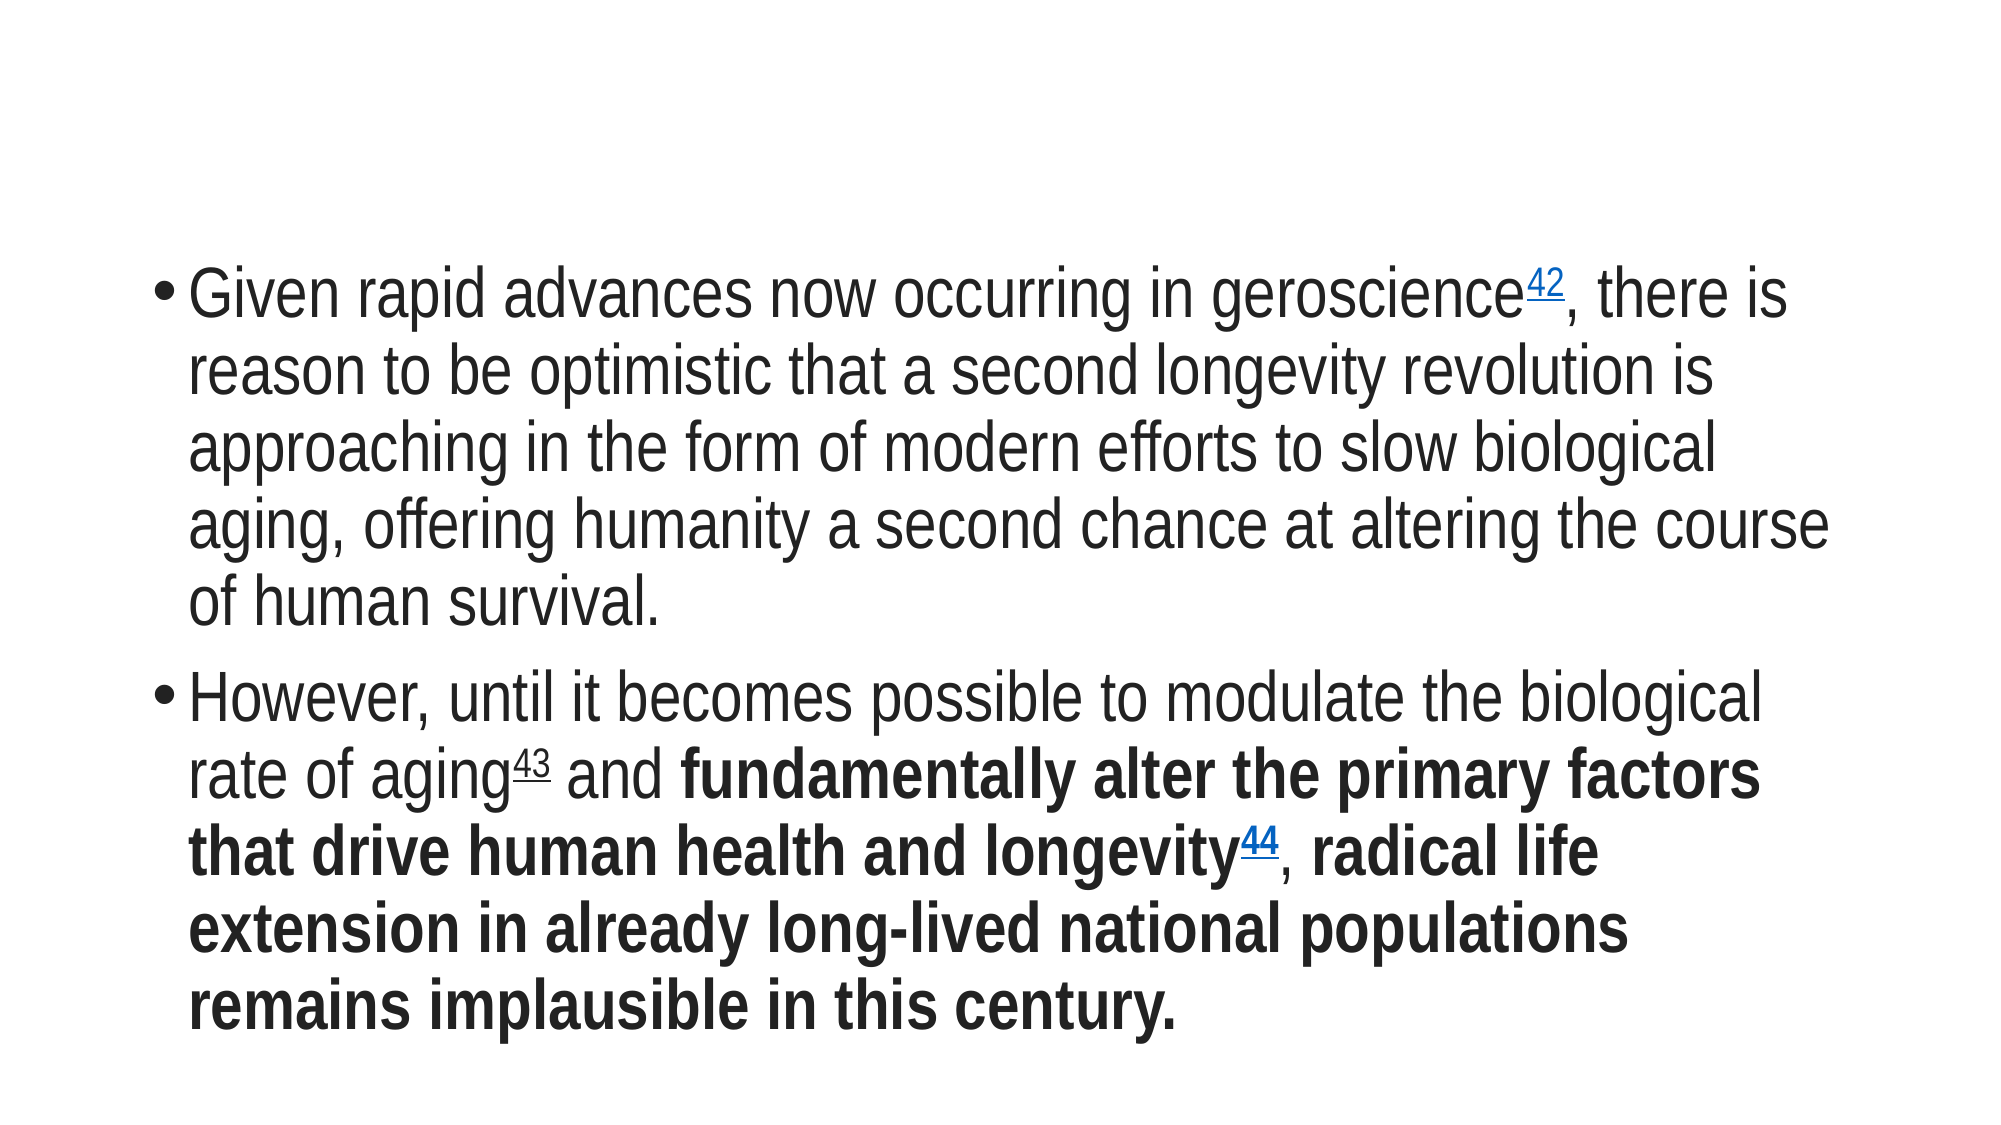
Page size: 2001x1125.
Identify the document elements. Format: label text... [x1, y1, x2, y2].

list Given rapid advances now occurring in geroscience42, there is reason to be optimistic that a second longevity revolution is approaching in the form of modern efforts to slow biological aging, offering humanity a second chance at altering the course of human survival. However, until it becomes possible to modulate the biological rate of aging43 and fundamentally alter the primary factors that drive human health and longevity44, radical life extension in already long-lived national populations remains implausible in this century. [137, 248, 1863, 1053]
